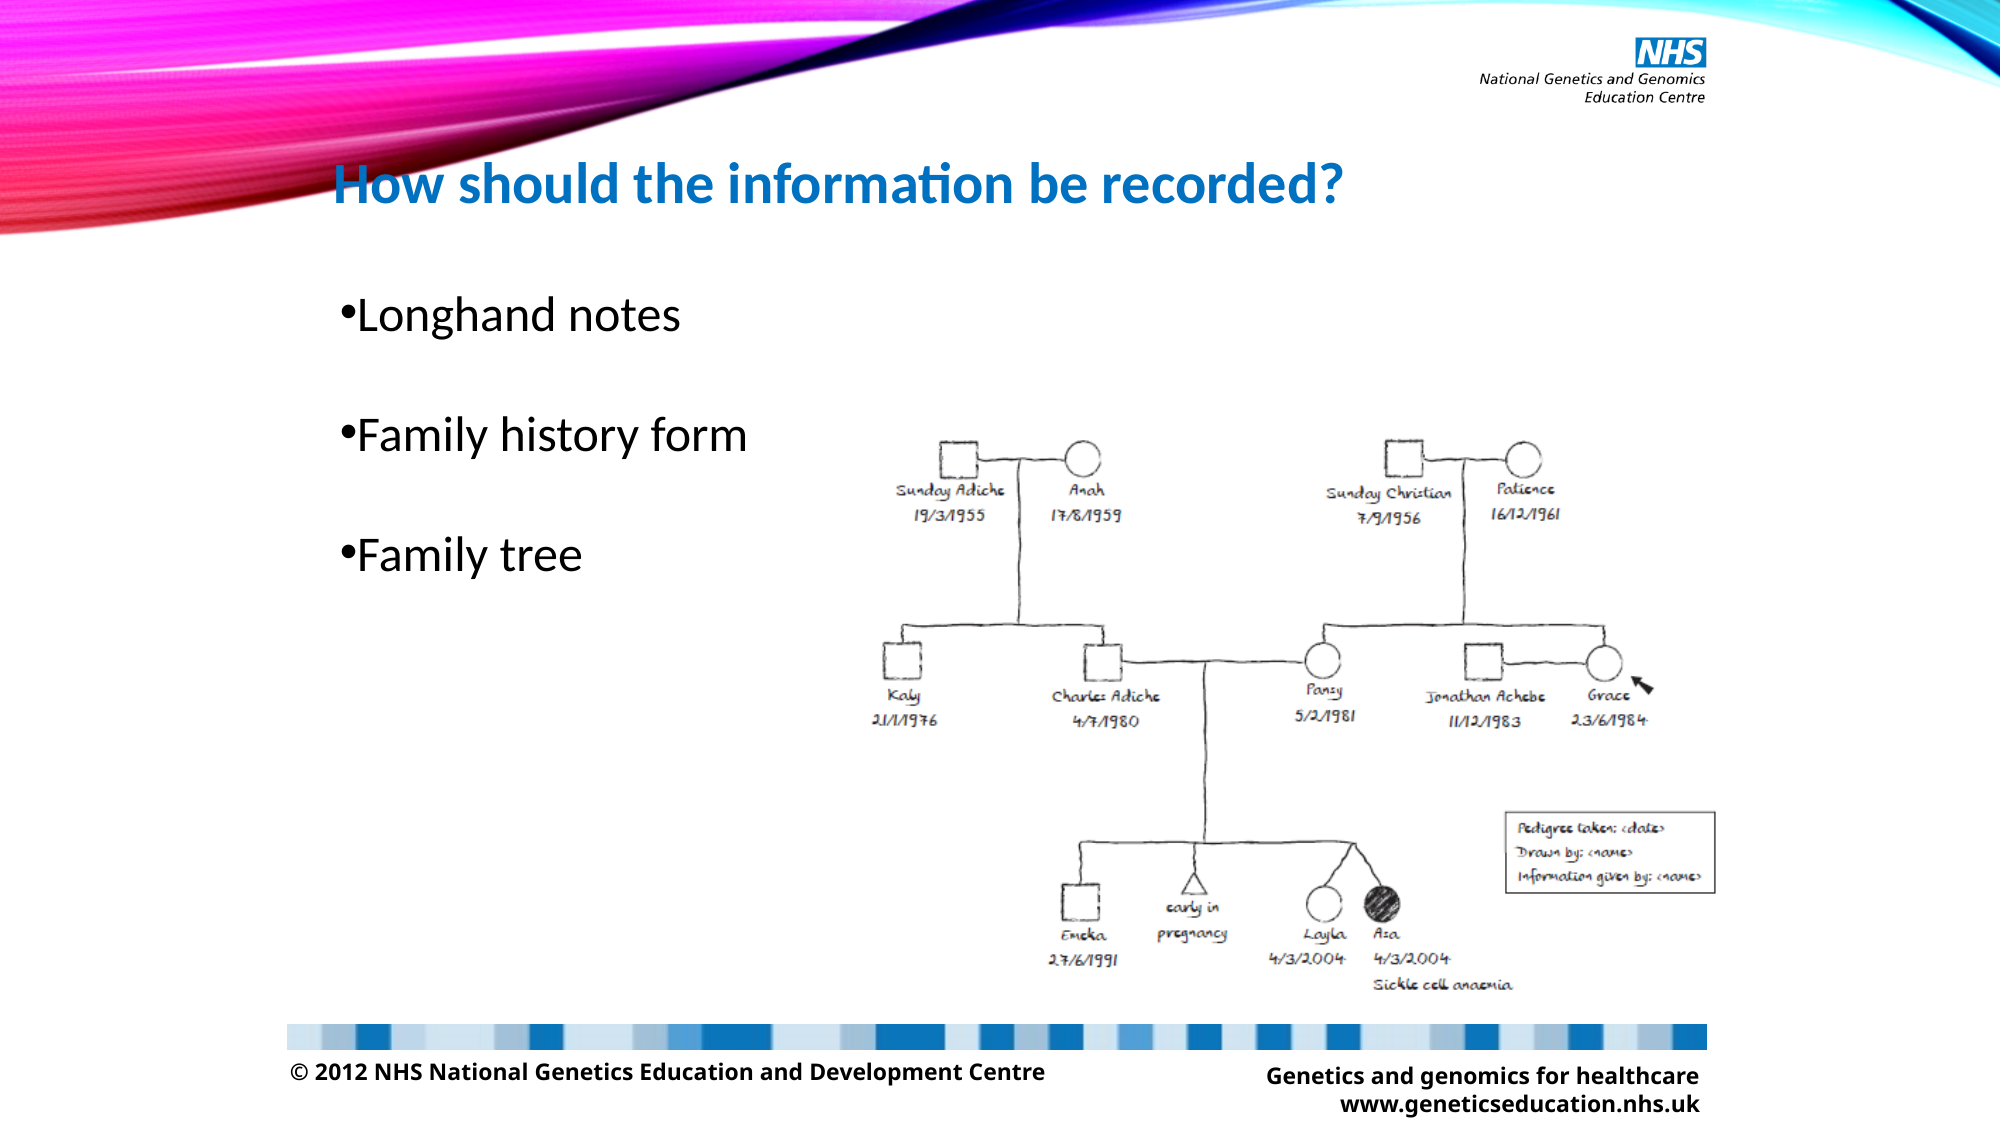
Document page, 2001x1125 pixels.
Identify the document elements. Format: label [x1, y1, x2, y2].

text_box [274, 34, 1716, 1125]
picture [837, 412, 1731, 1001]
picture [1910, 0, 2000, 45]
picture [0, 0, 2000, 237]
picture [1890, 0, 2000, 75]
